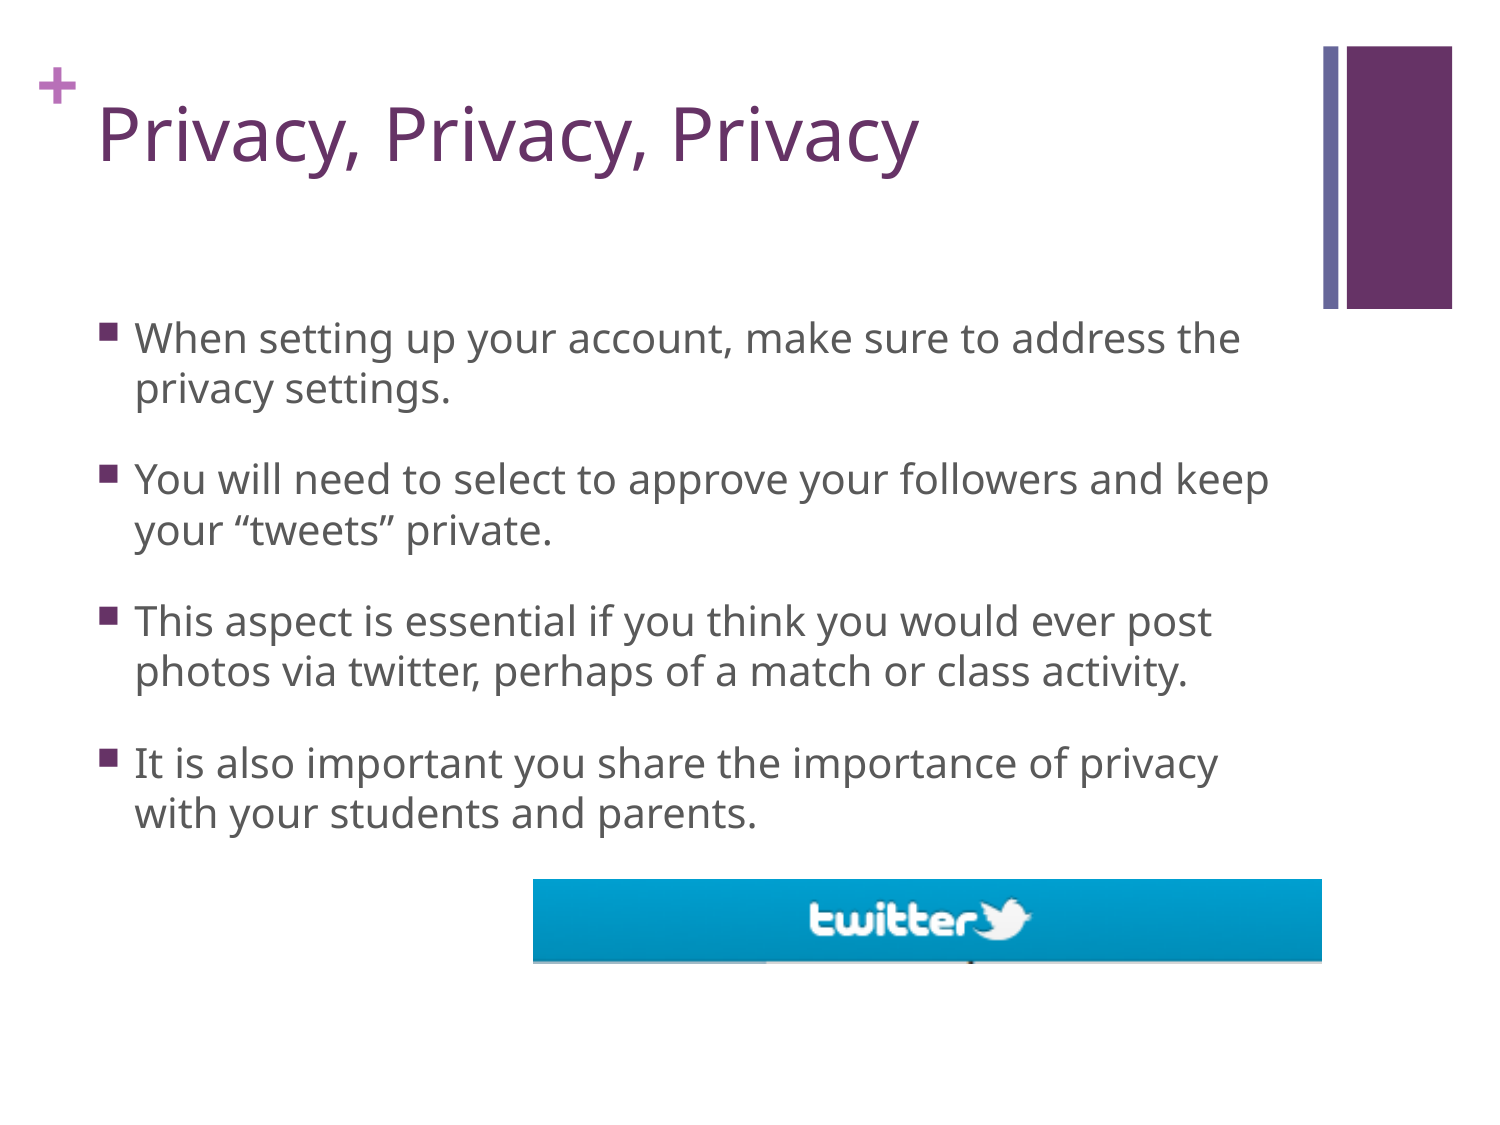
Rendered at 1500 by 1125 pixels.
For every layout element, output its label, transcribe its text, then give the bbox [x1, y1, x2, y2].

picture [810, 901, 978, 936]
title Privacy, Privacy, Privacy [81, 79, 1322, 263]
picture [973, 898, 1032, 940]
list When setting up your account, make sure to address the privacy settings. You will need to select to approve your followers and keep your “tweets” private. This aspect is essential if you think you would ever post photos via twitter, perhaps of a match or class activity. It is also important you share the importance of privacy with your students and parents. [81, 303, 1322, 1005]
